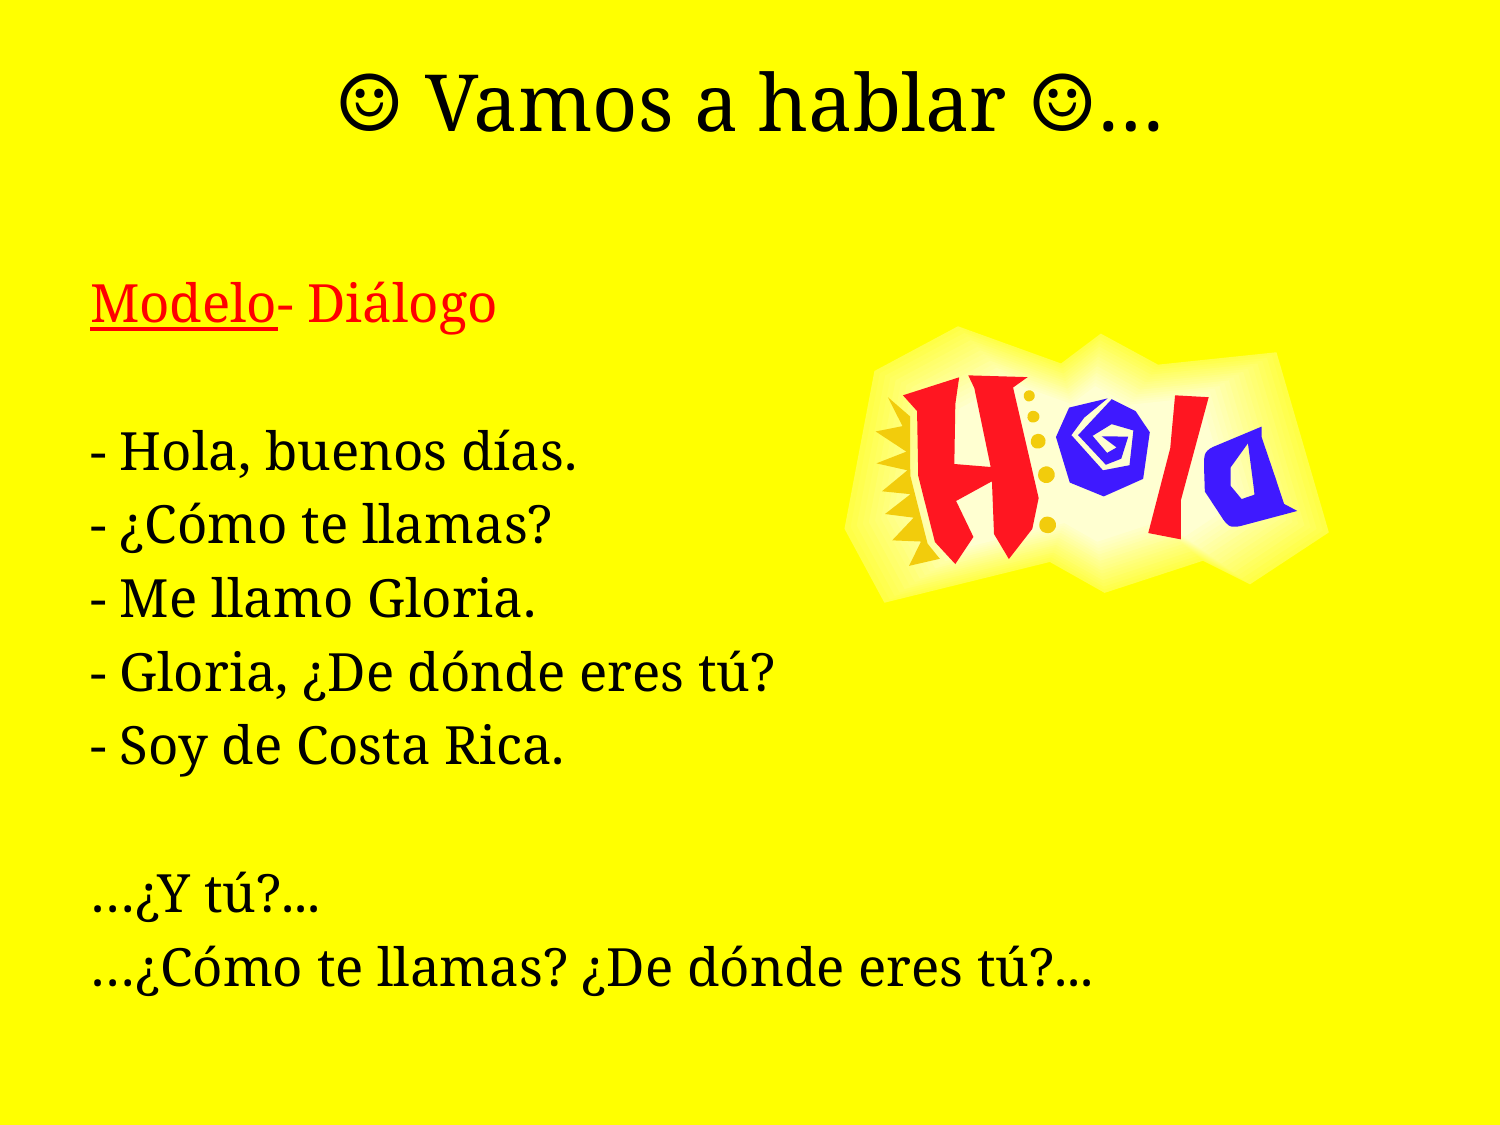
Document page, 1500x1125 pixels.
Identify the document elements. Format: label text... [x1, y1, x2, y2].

title ☺ Vamos a hablar ☺… [75, 45, 1425, 233]
picture [844, 325, 1330, 603]
list Modelo- Diálogo - Hola, buenos días. - ¿Cómo te llamas? - Me llamo Gloria. - Gloria, ¿De dónde eres tú? - Soy de Costa Rica. …¿Y tú?... …¿Cómo te llamas? ¿De dónde eres tú?... [75, 262, 1425, 1005]
